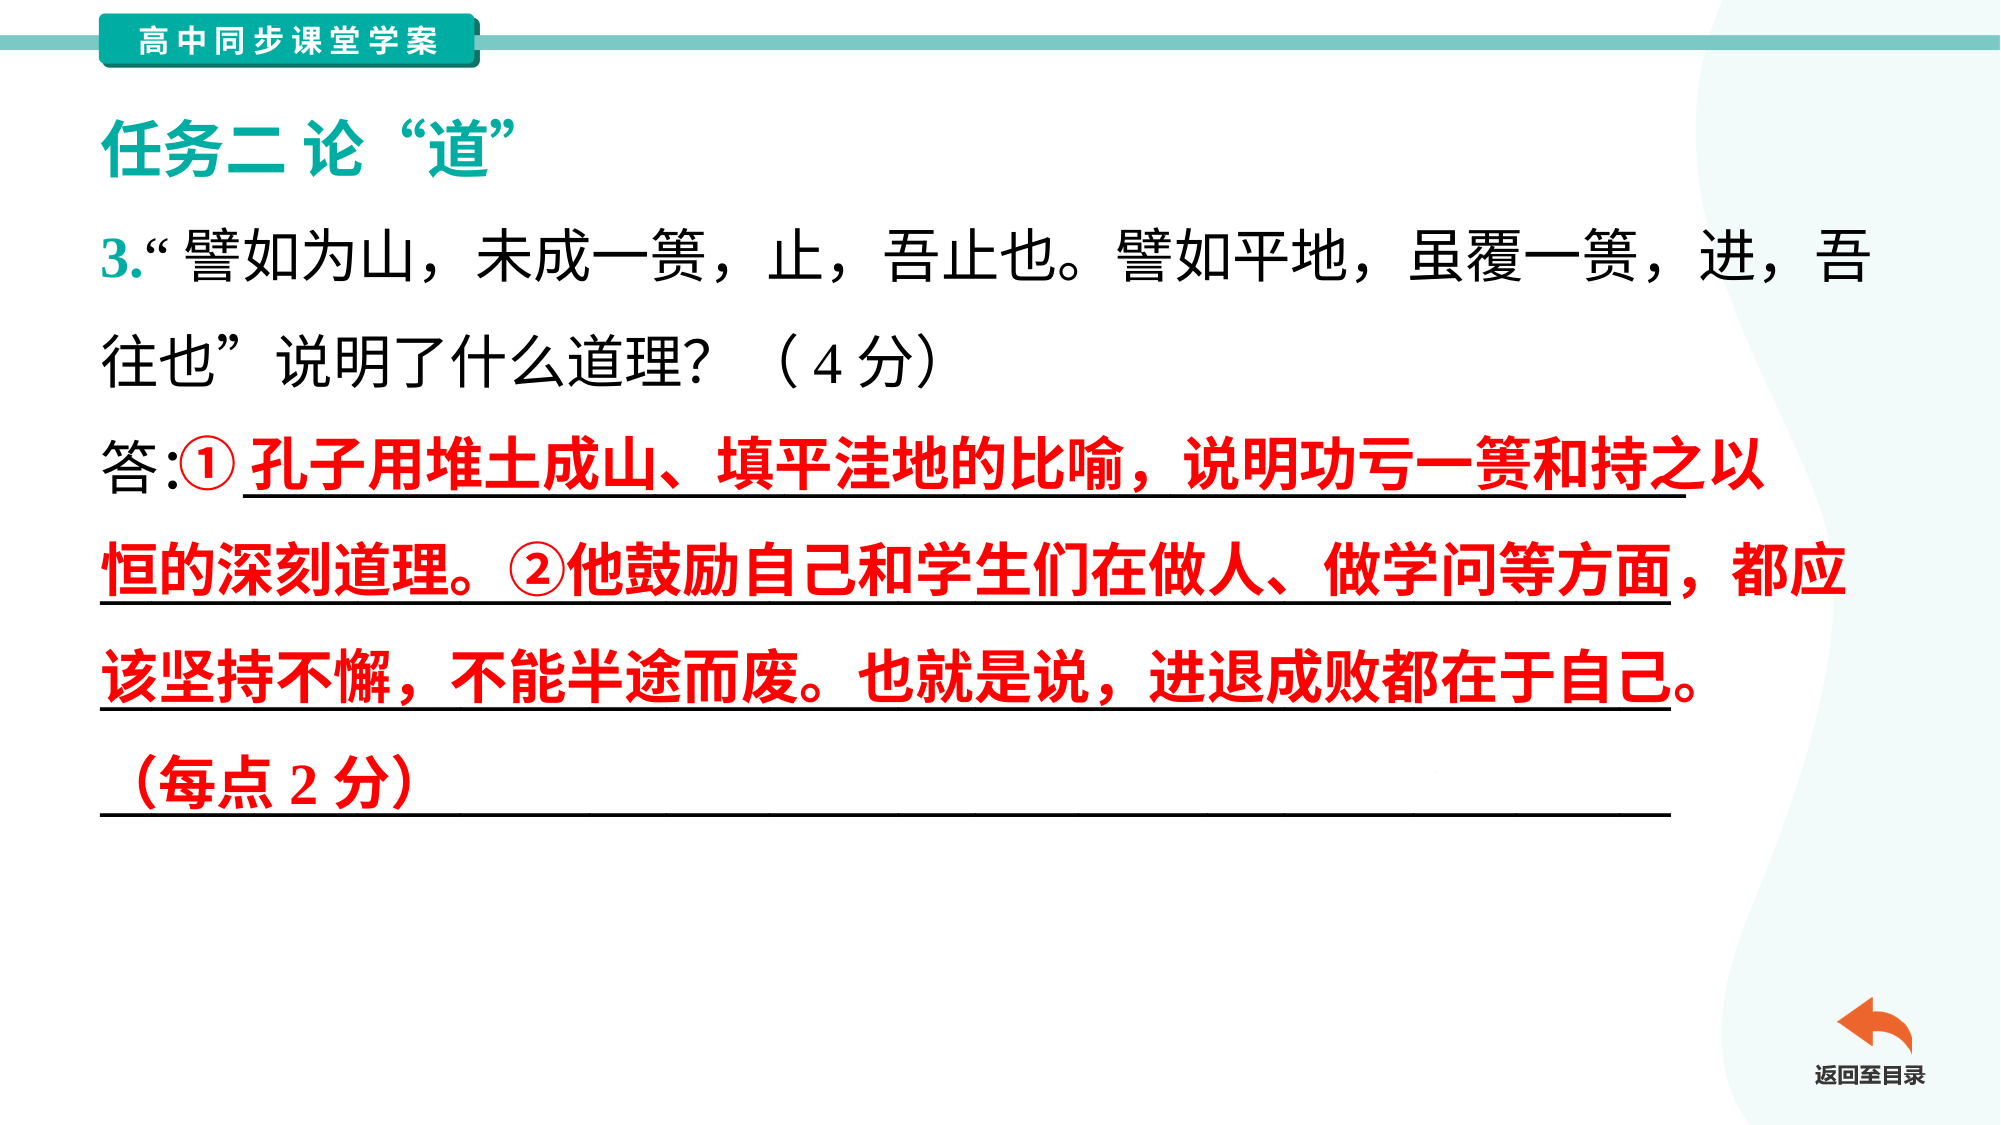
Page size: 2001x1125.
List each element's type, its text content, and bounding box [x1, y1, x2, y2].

text_box 3.“譬如为山，未成一篑，止，吾止也。譬如平地，虽覆一篑，进，吾 往也”说明了什么道理？（4分） 答： ________________________________________________________ _____________________________________________________________ _____________________________________________________________ _____________________________________________________________ [100, 816, 1899, 821]
picture [0, 0, 2000, 1125]
text_box 任务二 论“道” [100, 76, 1899, 183]
text_box ①孔子用堆土成山、填平洼地的比喻，说明功亏一篑和持之以 恒的深刻道理。②他鼓励自己和学生们在做人、做学问等方面，都应 该坚持不懈，不能半途而废。也就是说，进退成败都在于自己。 （每点2分） [100, 390, 1899, 816]
text_box 3.“譬如为山，未成一篑，止，吾止也。譬如平地，虽覆一篑，进，吾 往也”说明了什么道理？（4分） 答： ________________________________________________________ _____________________________________________________________ _____________________________________________________________ _____________________________________________________________ [100, 183, 1899, 390]
